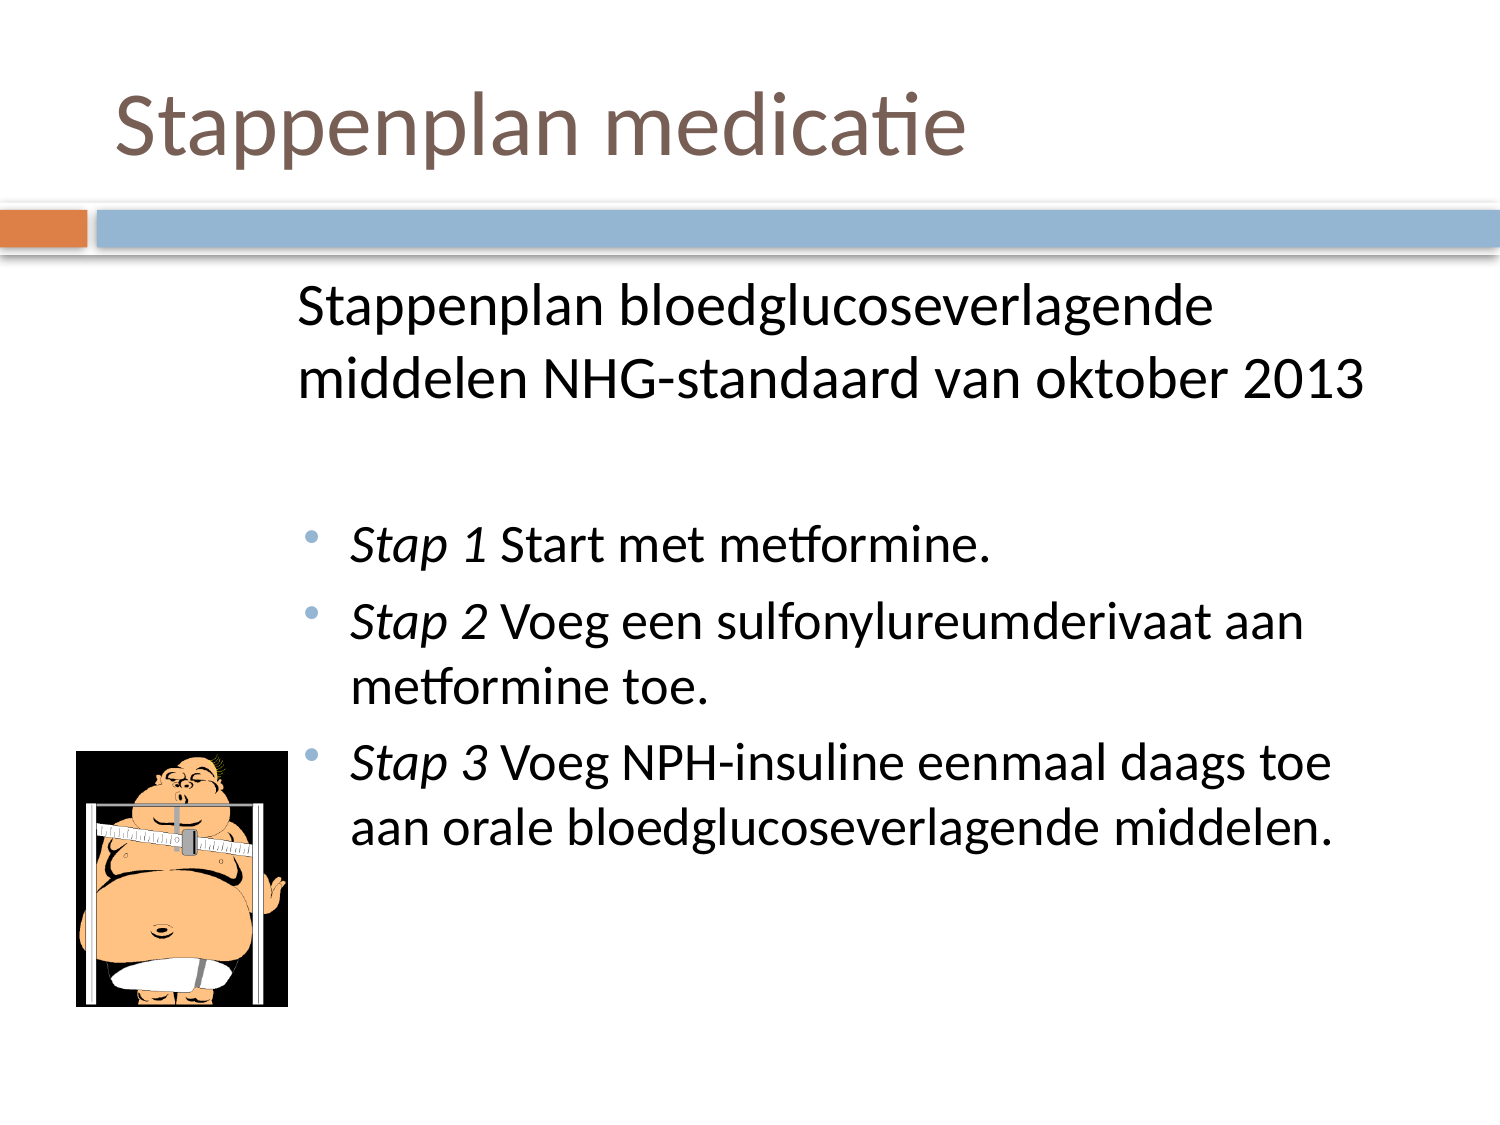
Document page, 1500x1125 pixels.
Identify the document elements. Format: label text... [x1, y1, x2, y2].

title Stappenplan medicatie [99, 37, 1438, 201]
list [76, 751, 289, 1007]
list Stappenplan bloedglucoseverlagende middelen NHG-standaard van oktober 2013 Stap 1 Start met metformine. Stap 2 Voeg een sulfonylureumderivaat aan metformine toe. Stap 3 Voeg NPH-insuline eenmaal daags toe aan orale bloedglucoseverlagende middelen. [229, 257, 1430, 1009]
